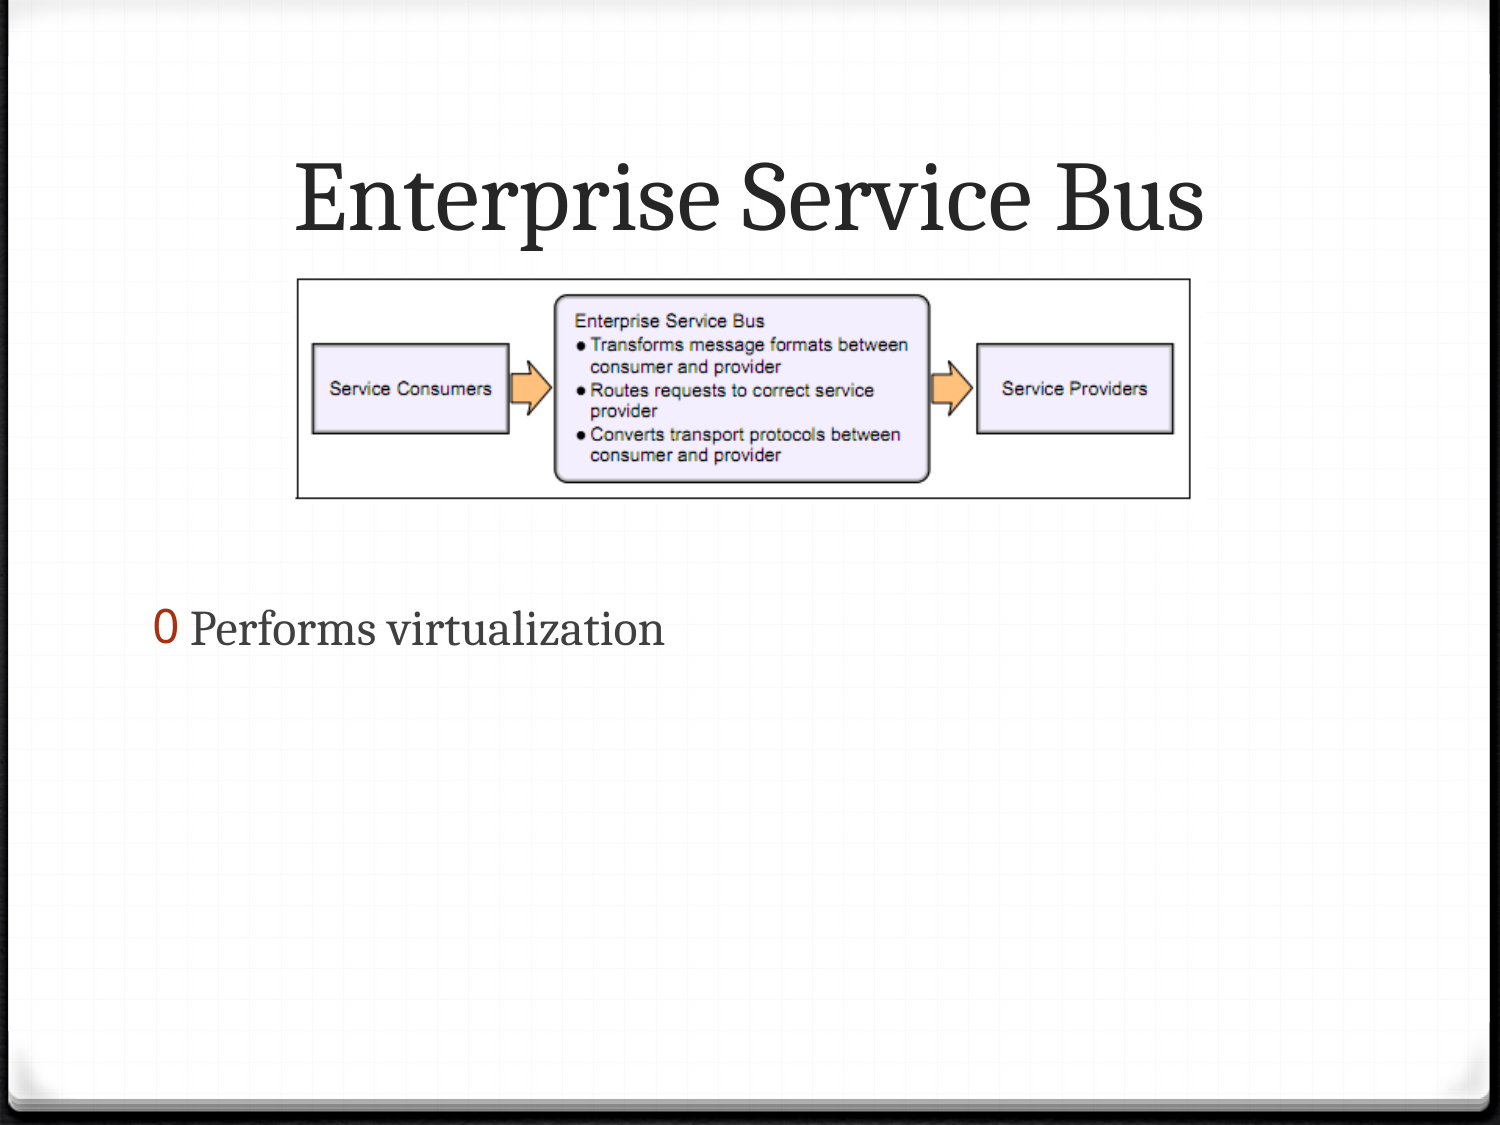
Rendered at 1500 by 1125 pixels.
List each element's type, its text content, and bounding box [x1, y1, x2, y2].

picture [0, 0, 1500, 1125]
list Performs virtualization [137, 587, 1363, 983]
title Enterprise Service Bus [90, 71, 1410, 309]
